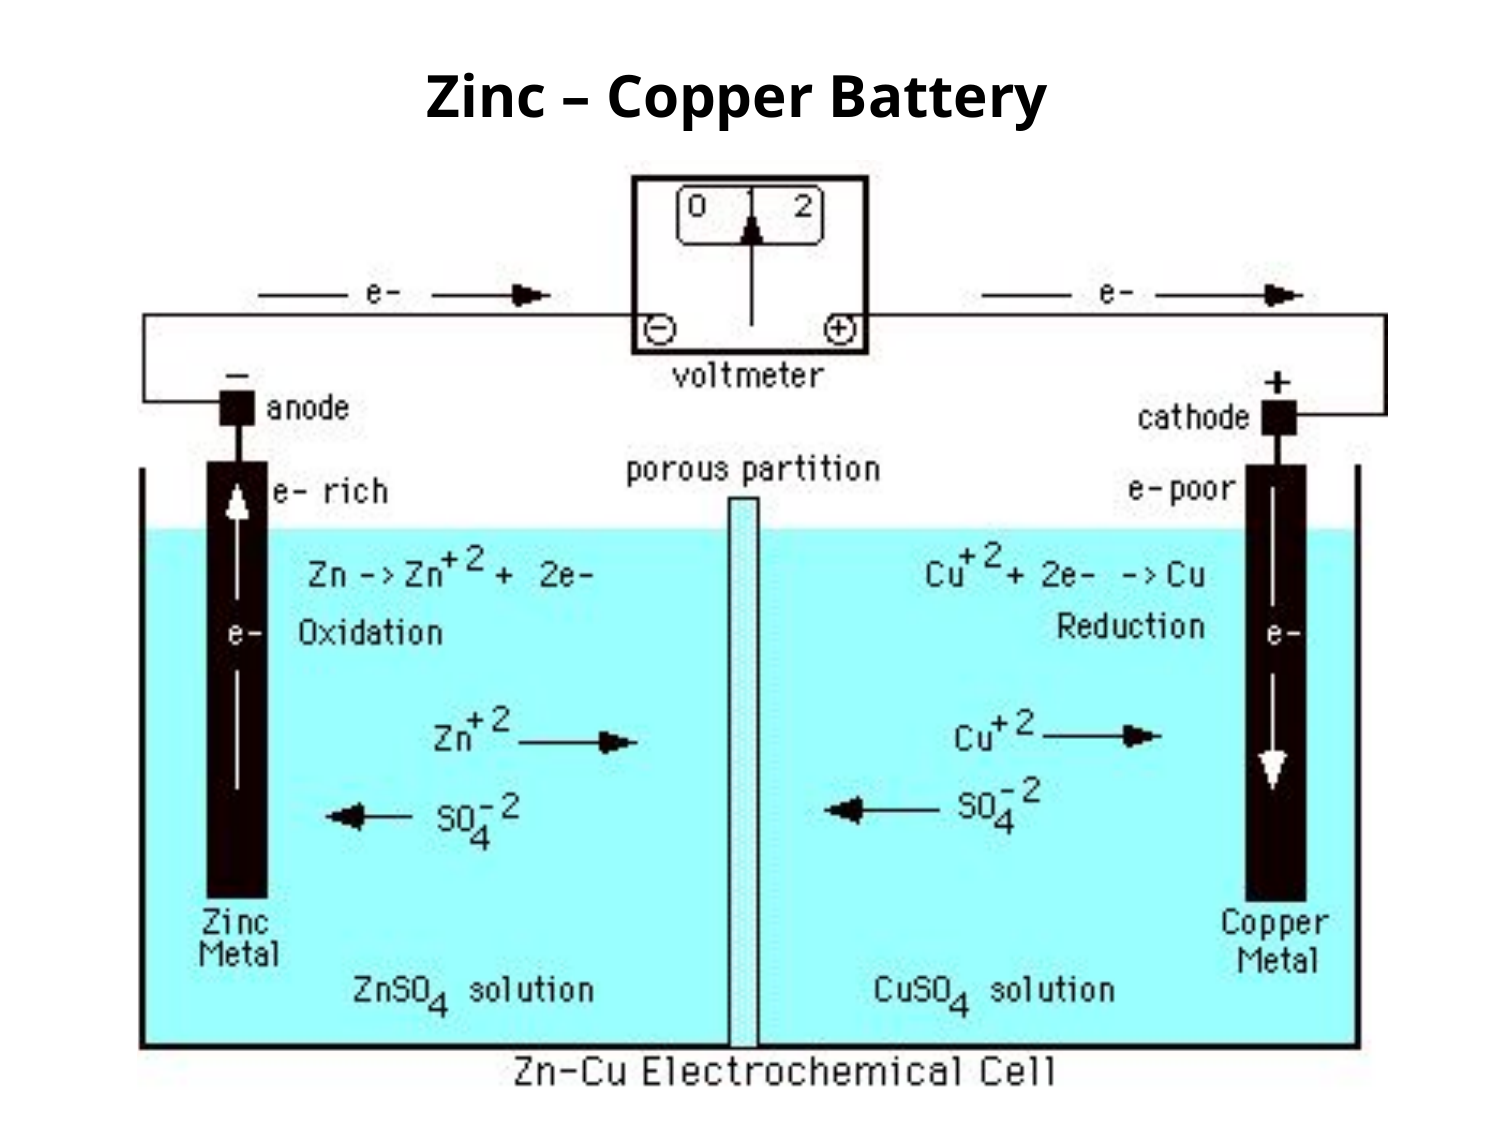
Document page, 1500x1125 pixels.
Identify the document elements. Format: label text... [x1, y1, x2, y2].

title Zinc – Copper Battery [112, 37, 1363, 151]
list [137, 160, 1388, 1125]
